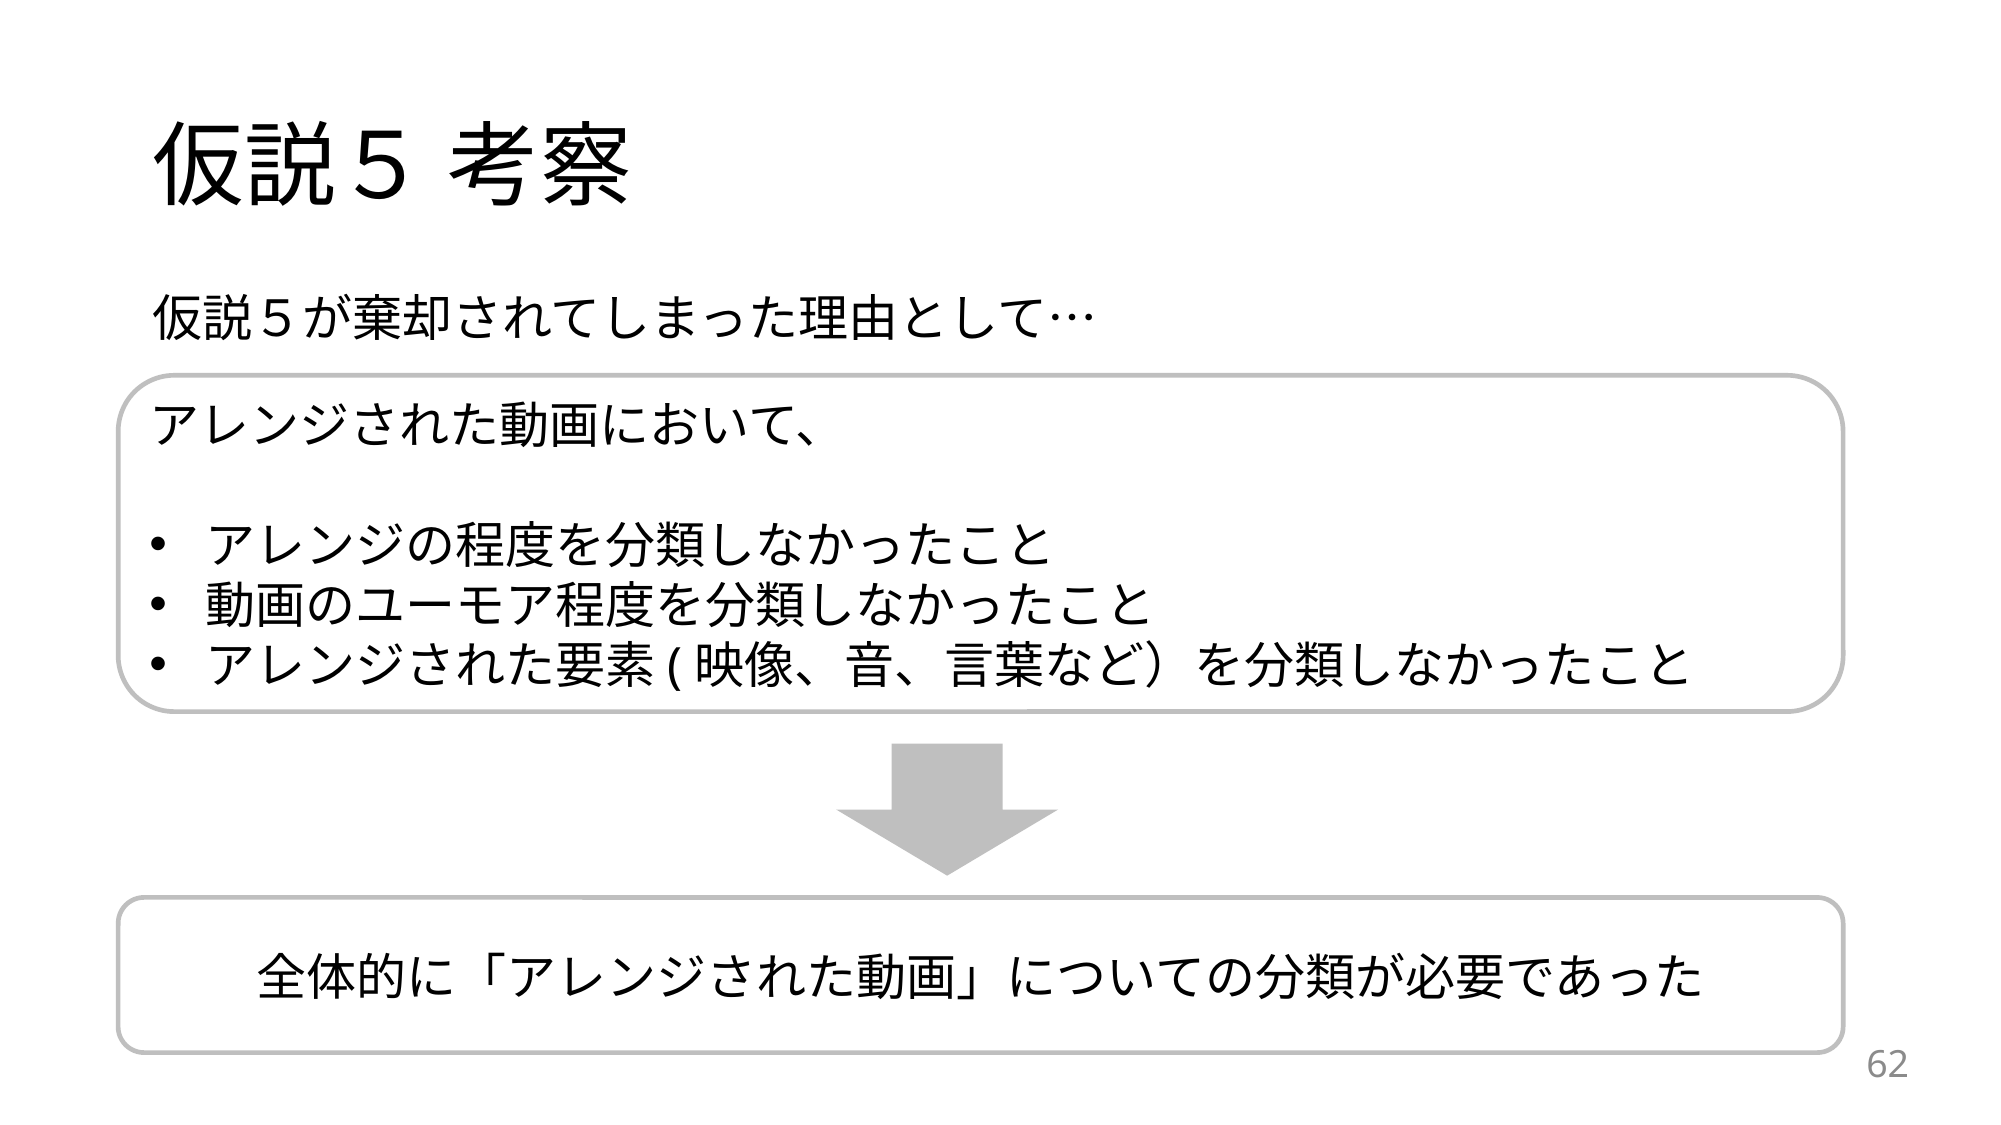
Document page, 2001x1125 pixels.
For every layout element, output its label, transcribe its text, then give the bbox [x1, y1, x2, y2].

slide_number 62 [1474, 1035, 1925, 1096]
title 仮説５ 考察 [137, 59, 1863, 278]
text_box アレンジされた動画において、 アレンジの程度を分類しなかったこと 動画のユーモア程度を分類しなかったこと アレンジされた要素(映像、音、言葉など）を分類しなかったこと [117, 374, 1845, 713]
text_box [832, 742, 1062, 877]
text_box 全体的に「アレンジされた動画」についての分類が必要であった [117, 896, 1845, 1054]
text_box 仮説５が棄却されてしまった理由として… [137, 279, 1757, 405]
